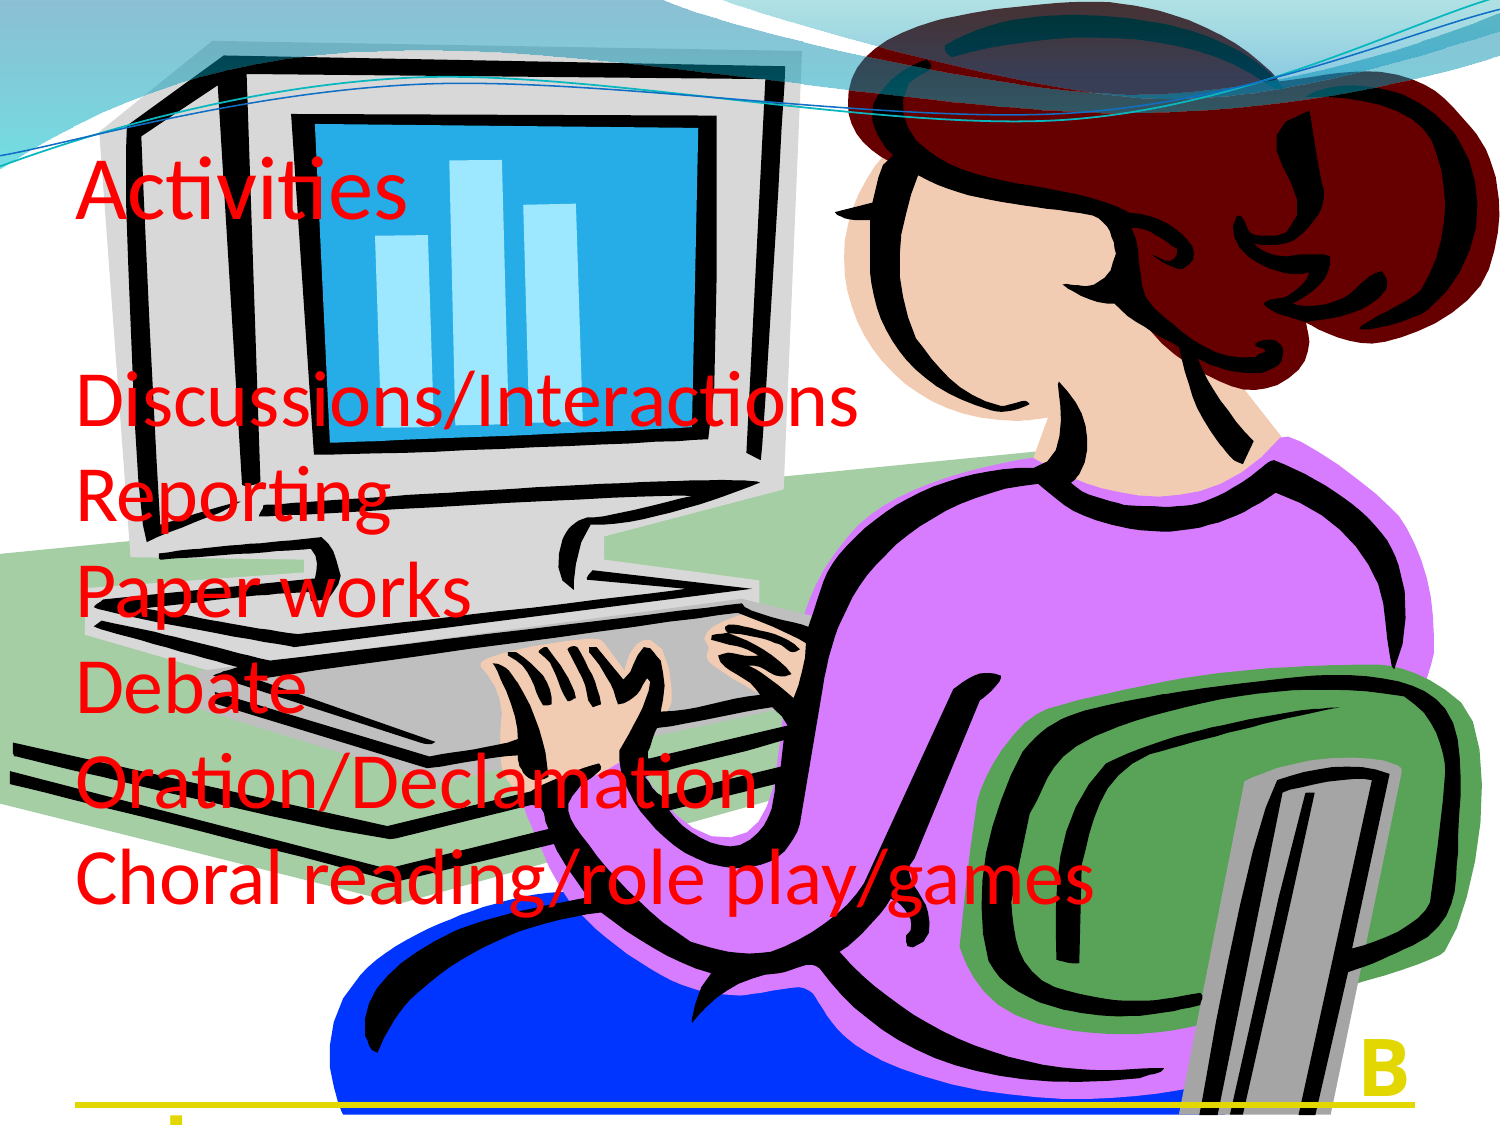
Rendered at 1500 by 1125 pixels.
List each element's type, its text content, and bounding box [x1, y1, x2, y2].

title Activities Discussions/Interactions Reporting Paper works Debate Oration/Declamation Choral reading/role play/games Back [75, 115, 1425, 1125]
